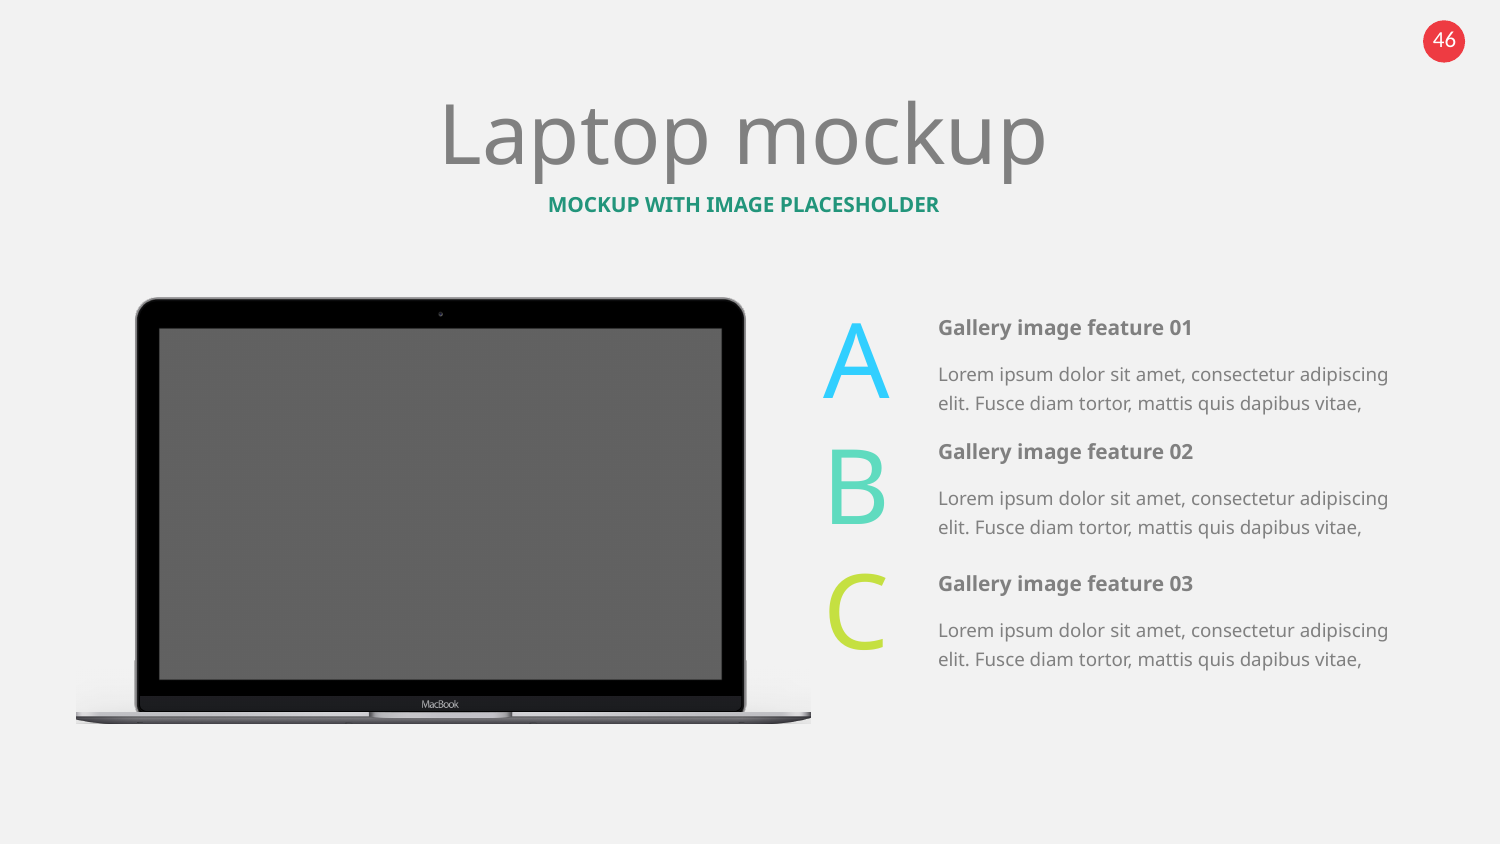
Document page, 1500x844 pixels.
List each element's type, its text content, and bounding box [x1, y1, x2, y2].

text_box B [790, 440, 924, 541]
list MOCKUP WITH IMAGE PLACESHOLDER [409, 187, 1093, 224]
text_box C [790, 565, 924, 666]
text_box Gallery image feature 01 [938, 305, 1424, 355]
text_box Gallery image feature 02 [938, 430, 1424, 480]
text_box A [790, 314, 924, 415]
text_box Lorem ipsum dolor sit amet, consectetur adipiscing elit. Fusce diam tortor, mattis quis dapibus vitae, [938, 611, 1424, 670]
picture [76, 294, 811, 724]
text_box Gallery image feature 03 [938, 562, 1424, 611]
text_box Lorem ipsum dolor sit amet, consectetur adipiscing elit. Fusce diam tortor, mattis quis dapibus vitae, [938, 480, 1424, 539]
text_box Lorem ipsum dolor sit amet, consectetur adipiscing elit. Fusce diam tortor, mattis quis dapibus vitae, [938, 355, 1424, 414]
list Laptop mockup [409, 85, 1093, 180]
